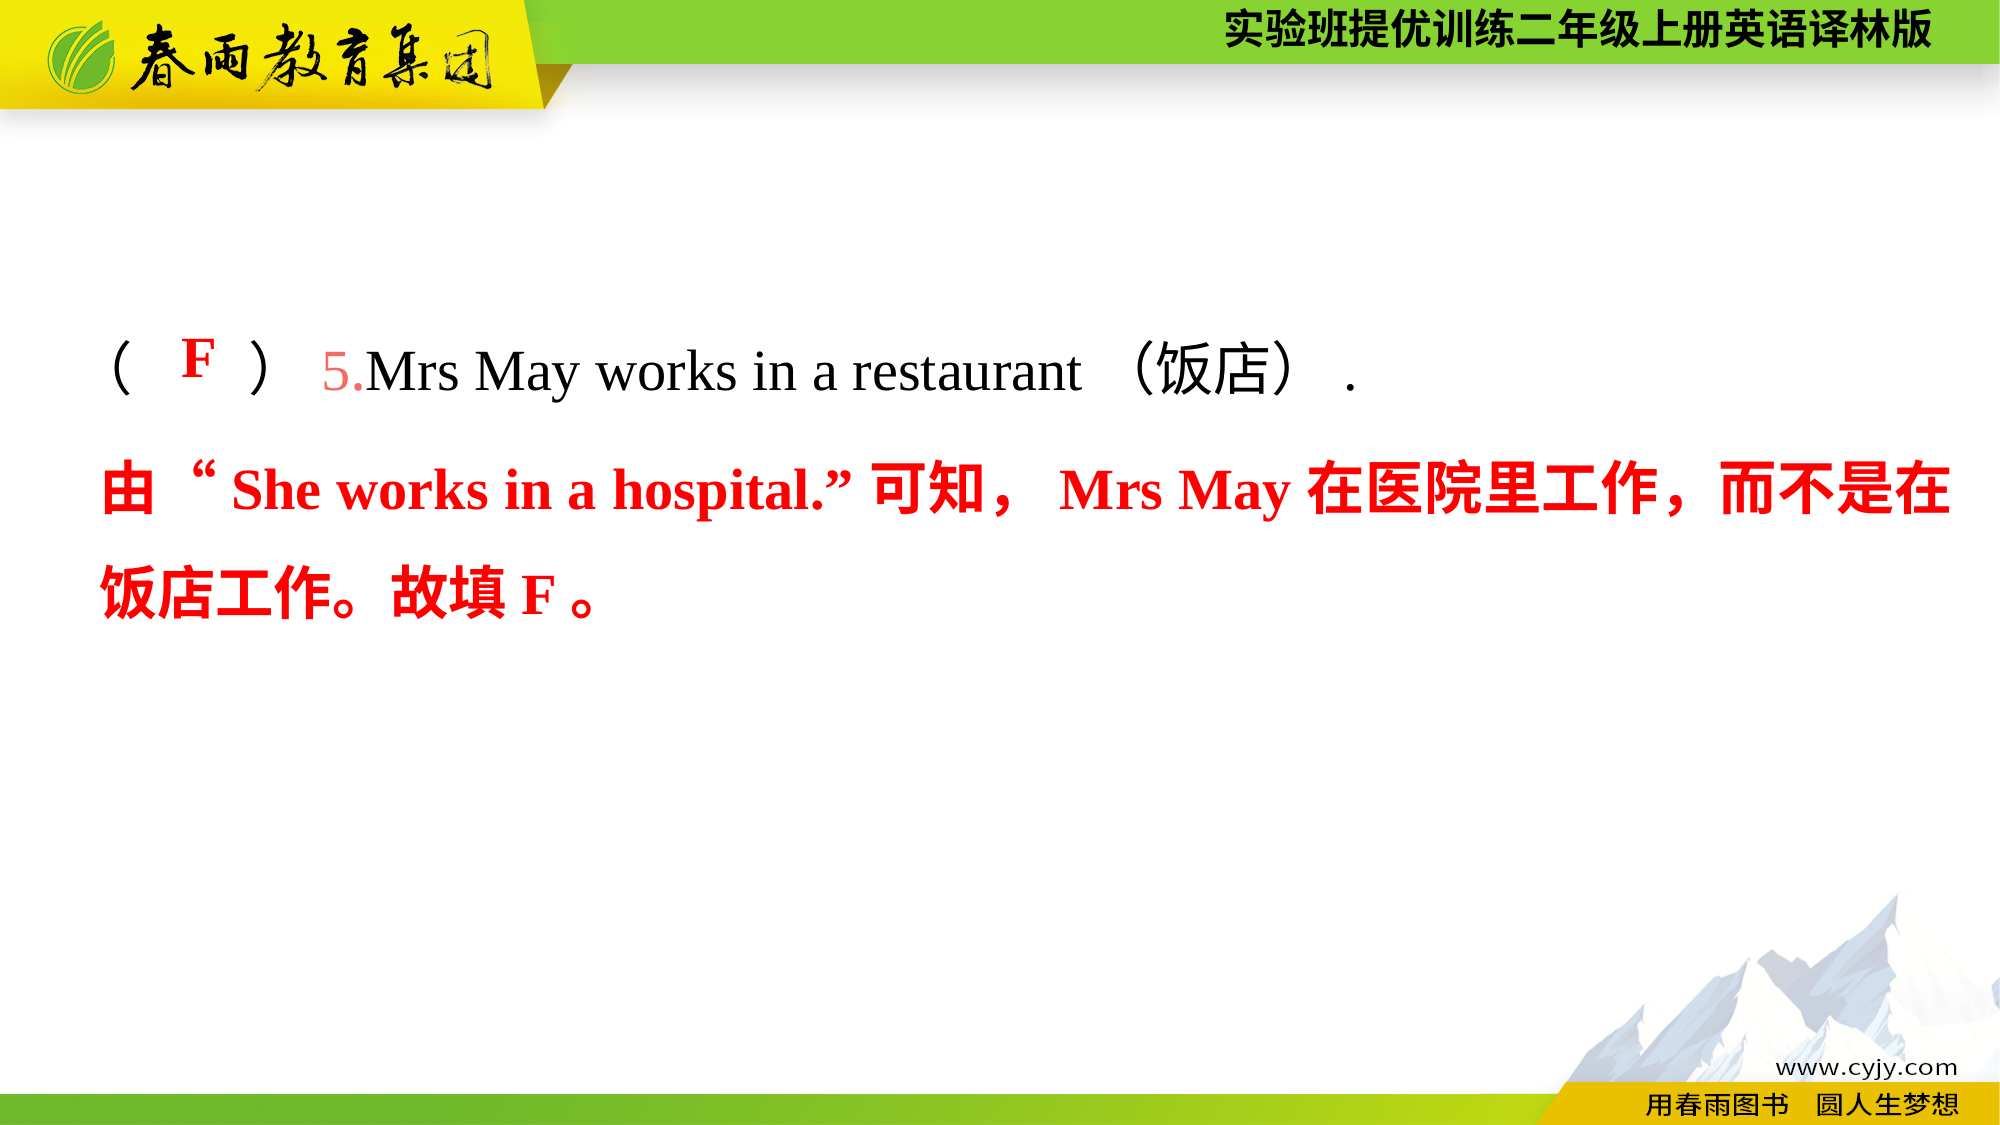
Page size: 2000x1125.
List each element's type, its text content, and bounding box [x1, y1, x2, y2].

picture [0, 0, 2000, 1125]
list （ ）5.Mrs May works in a restaurant（饭店）. [59, 289, 1944, 398]
text_box 由“She works in a hospital.”可知，Mrs May在医院里工作，而不是在饭店工作。故填F。 [84, 408, 1969, 634]
text_box F [166, 311, 232, 396]
